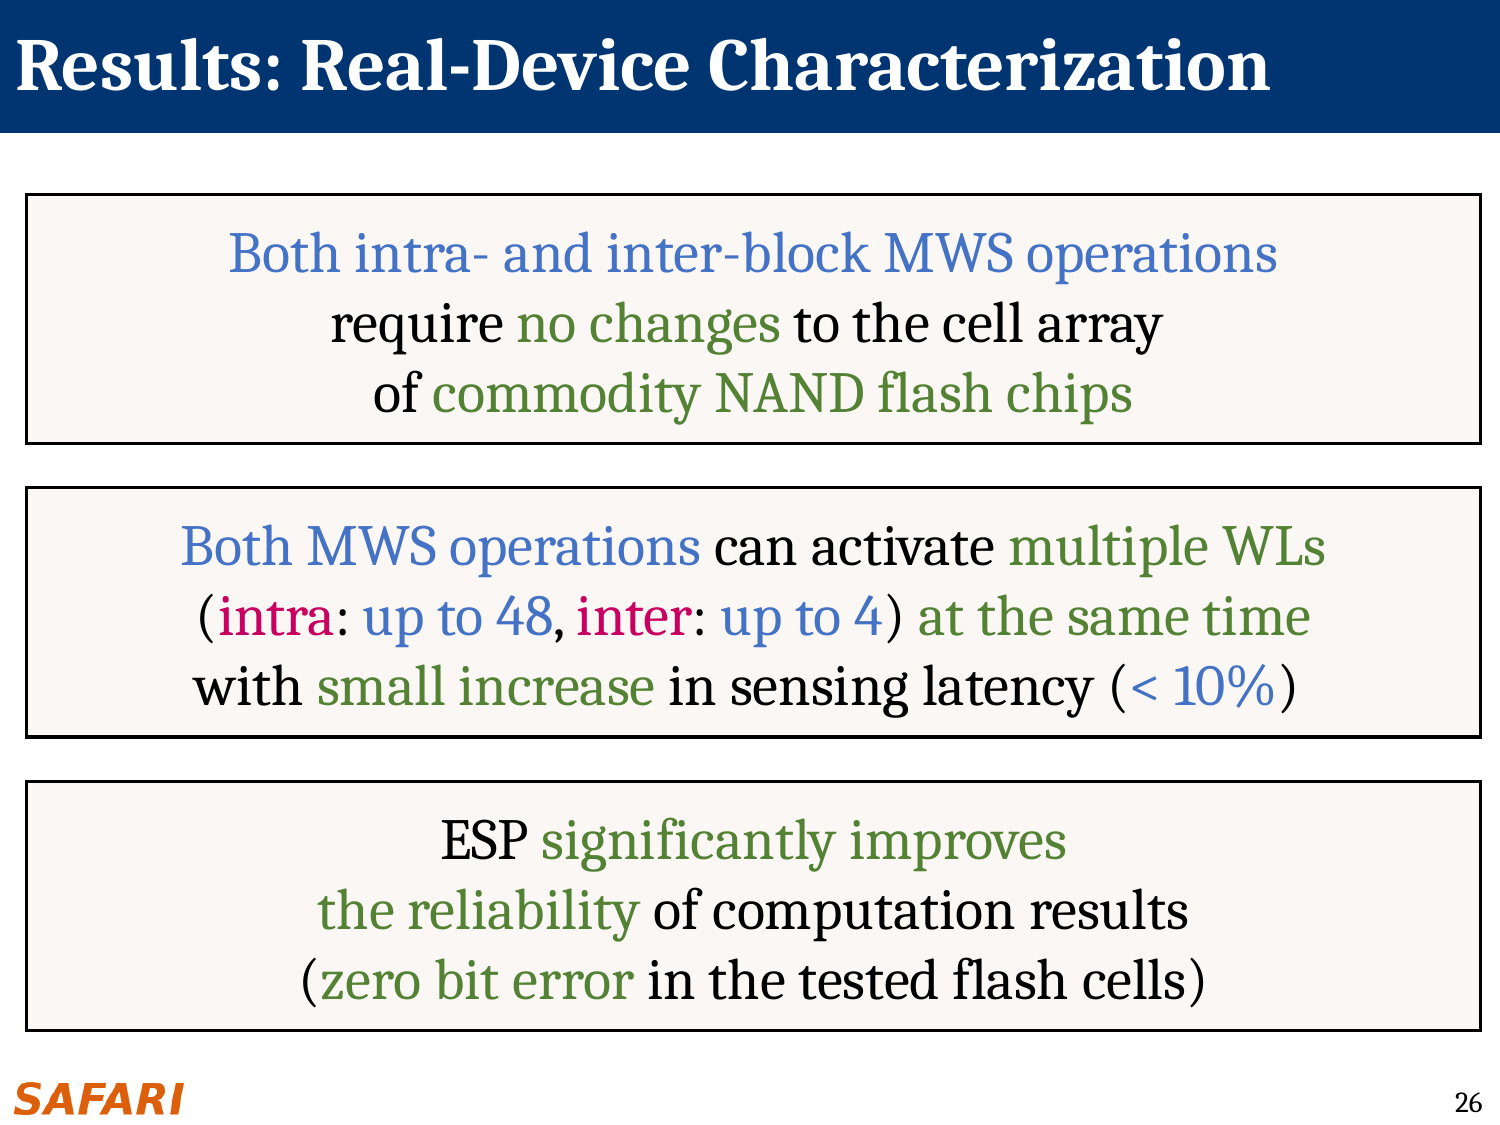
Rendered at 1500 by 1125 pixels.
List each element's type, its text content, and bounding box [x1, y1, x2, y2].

picture [12, 1073, 190, 1125]
title Results: Real-Device Characterization [0, 0, 1500, 133]
text_box Both MWS operations can activate multiple WLs (intra: up to 48, inter: up to 4) at the same time with small increase in sensing latency (< 10%) [26, 487, 1481, 738]
text_box ESP significantly improves the reliability of computation results (zero bit error in the tested flash cells) [26, 780, 1481, 1032]
text_box Both intra- and inter-block MWS operations require no changes to the cell array of commodity NAND flash chips [26, 193, 1481, 444]
text_box 26 [1366, 1075, 1498, 1125]
